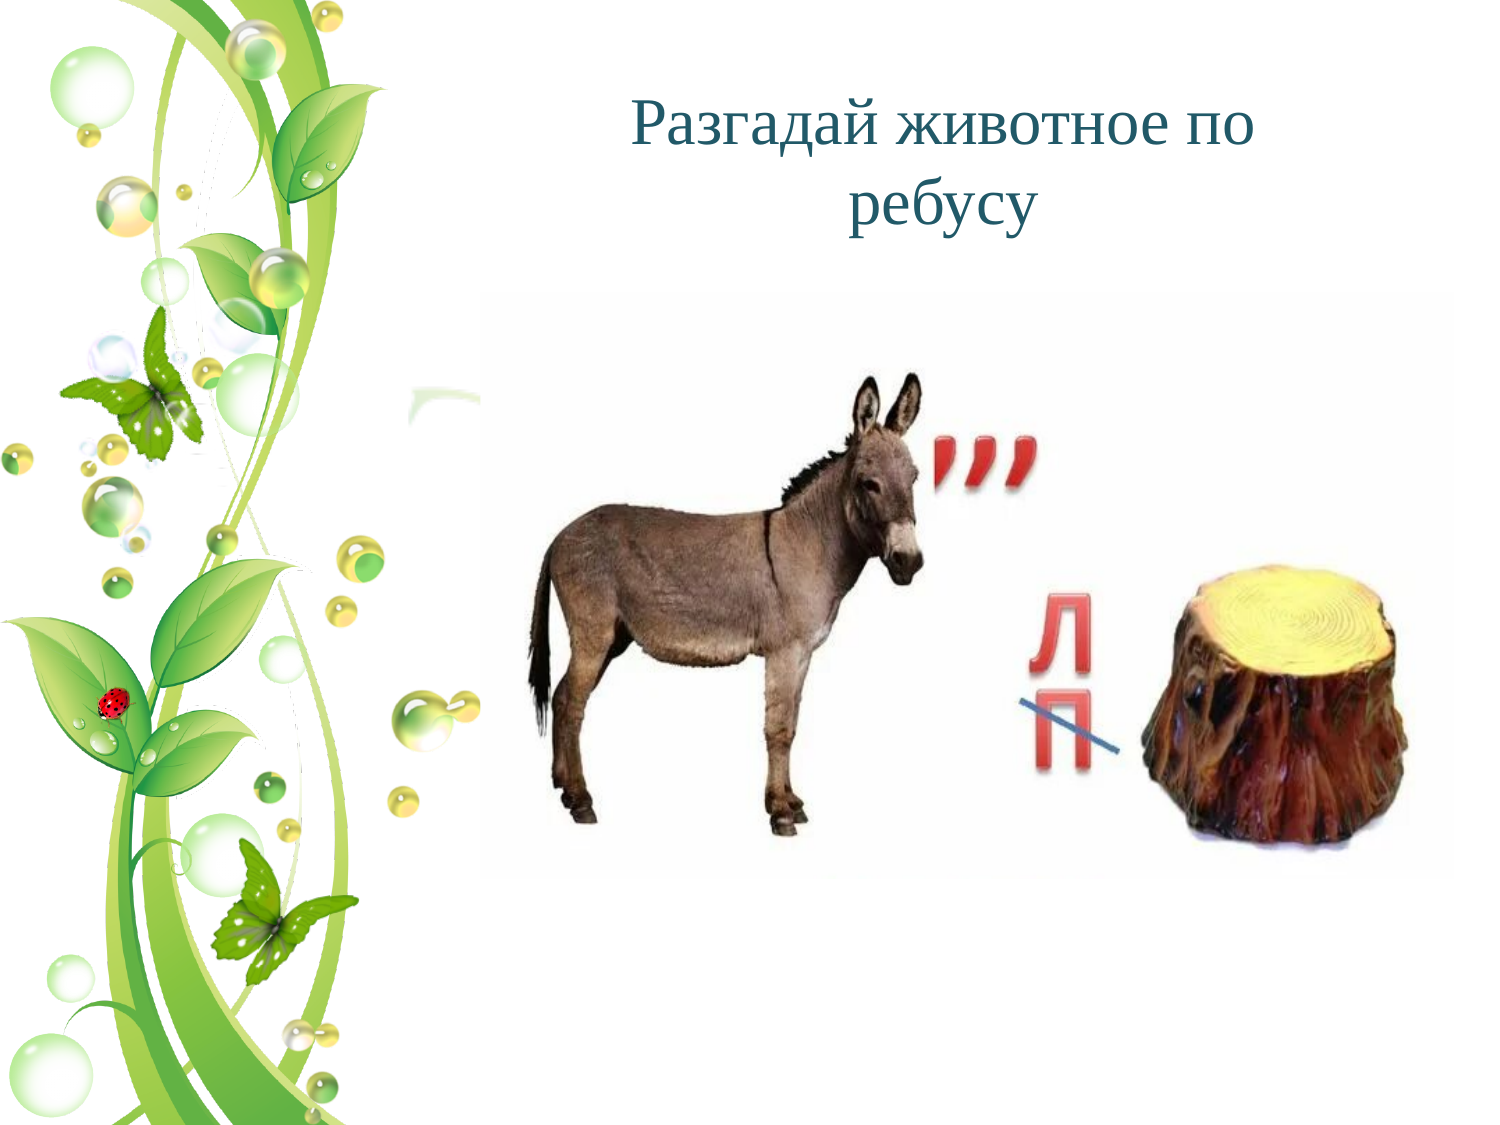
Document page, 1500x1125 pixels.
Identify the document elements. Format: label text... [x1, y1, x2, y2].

text_box Разгадай животное по ребусу [562, 70, 1325, 245]
picture [0, 0, 1454, 1125]
